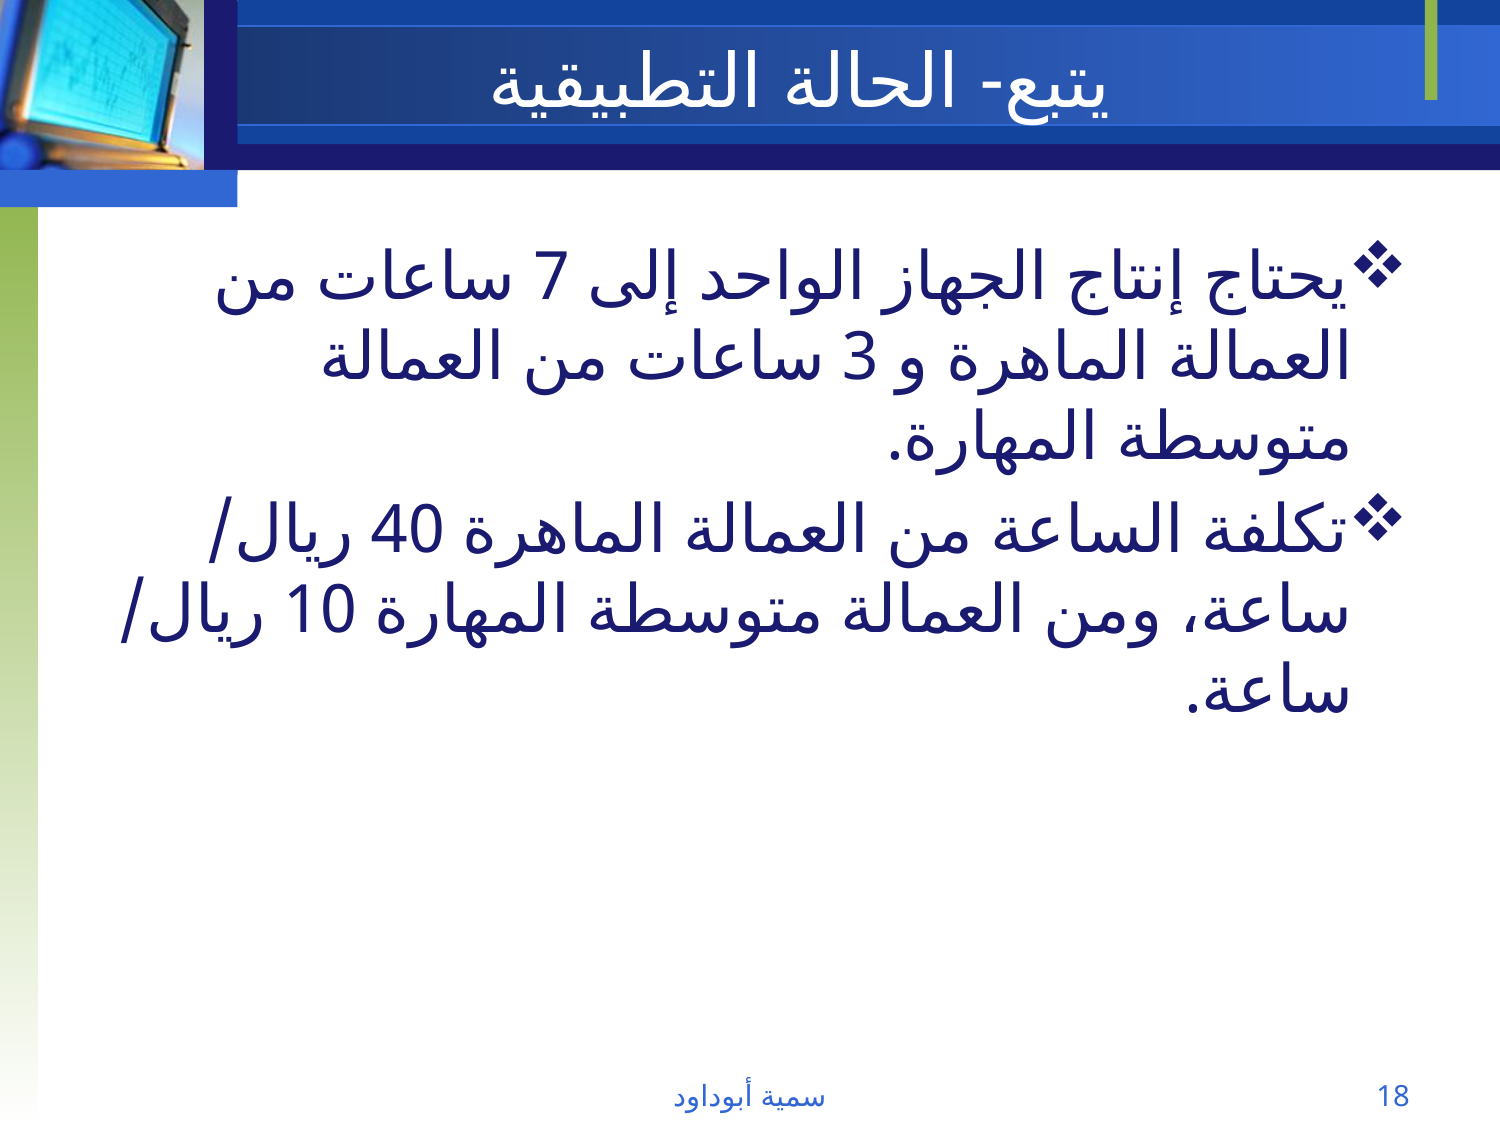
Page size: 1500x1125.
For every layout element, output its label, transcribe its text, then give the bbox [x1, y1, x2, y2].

footer سمية أبوداود [512, 1069, 988, 1111]
slide_number 18 [1074, 1069, 1426, 1111]
title يتبع- الحالة التطبيقية [237, 33, 1363, 122]
list يحتاج إنتاج الجهاز الواحد إلى 7 ساعات من العمالة الماهرة و 3 ساعات من العمالة متوسطة المهارة. تكلفة الساعة من العمالة الماهرة 40 ريال/ ساعة، ومن العمالة متوسطة المهارة 10 ريال/ ساعة. [74, 224, 1426, 1050]
picture [0, 0, 204, 169]
